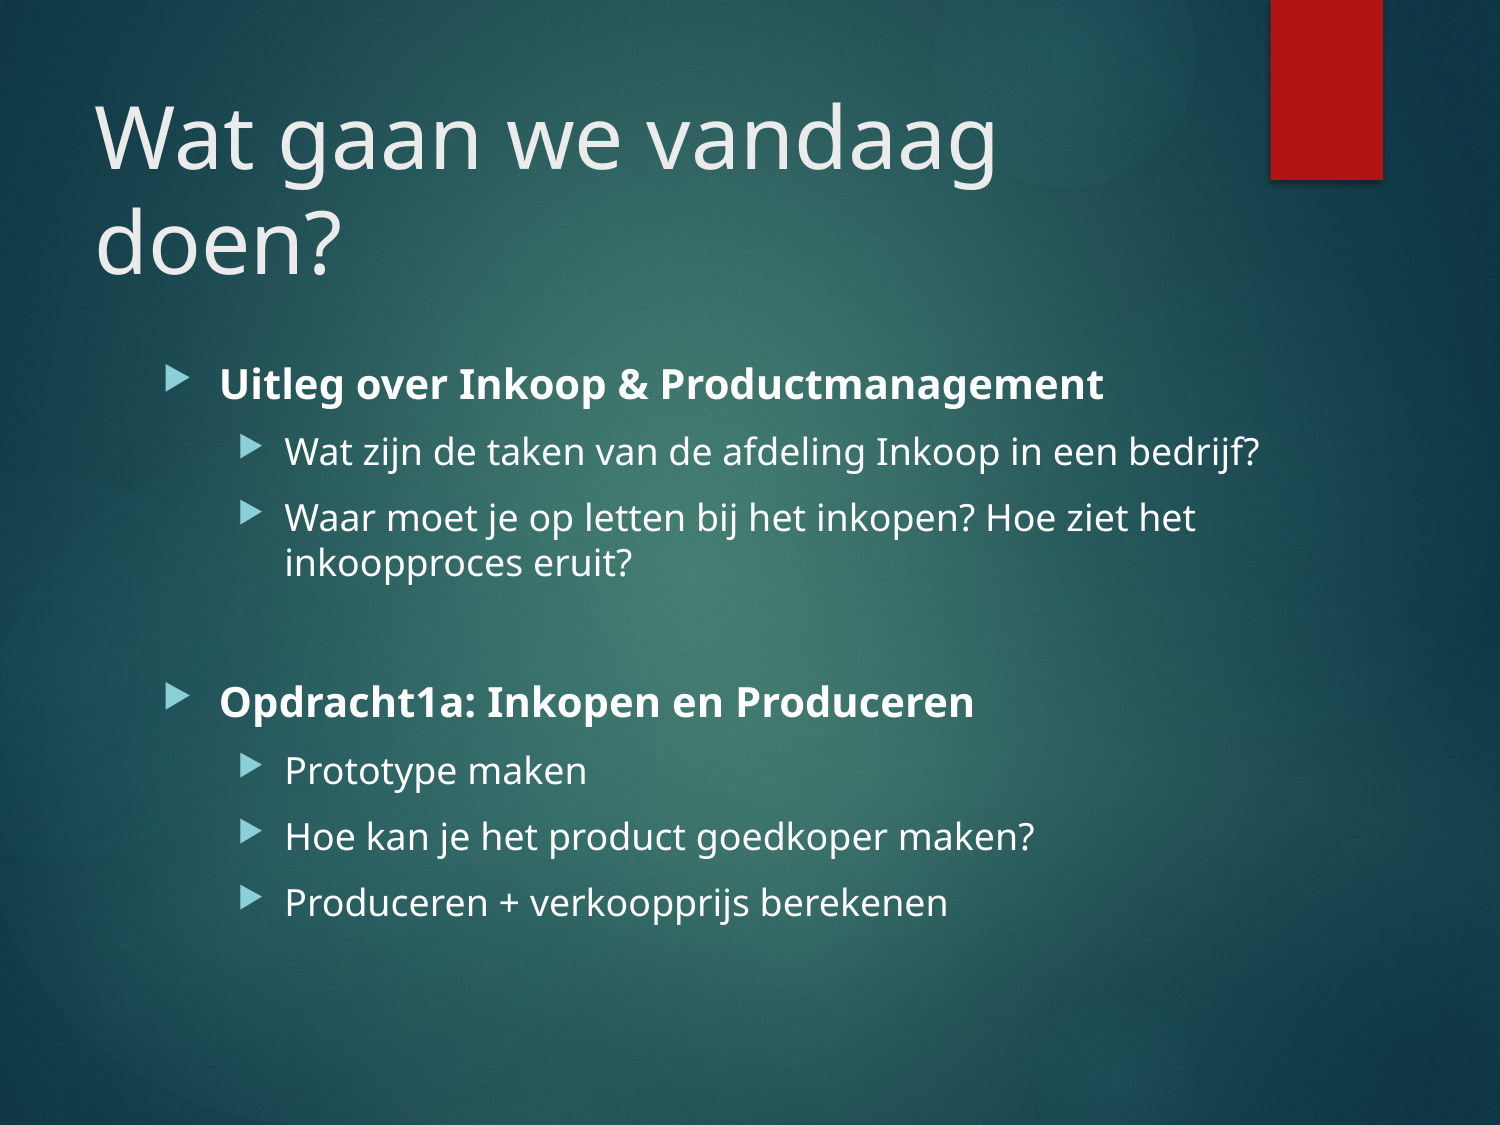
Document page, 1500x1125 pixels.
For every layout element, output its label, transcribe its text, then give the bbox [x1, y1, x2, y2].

title Wat gaan we vandaag doen? [79, 74, 1237, 304]
list Uitleg over Inkoop & Productmanagement Wat zijn de taken van de afdeling Inkoop in een bedrijf? Waar moet je op letten bij het inkopen? Hoe ziet het inkoopproces eruit? Opdracht1a: Inkopen en Produceren Prototype maken Hoe kan je het product goedkoper maken? Produceren + verkoopprijs berekenen [147, 349, 1412, 1094]
